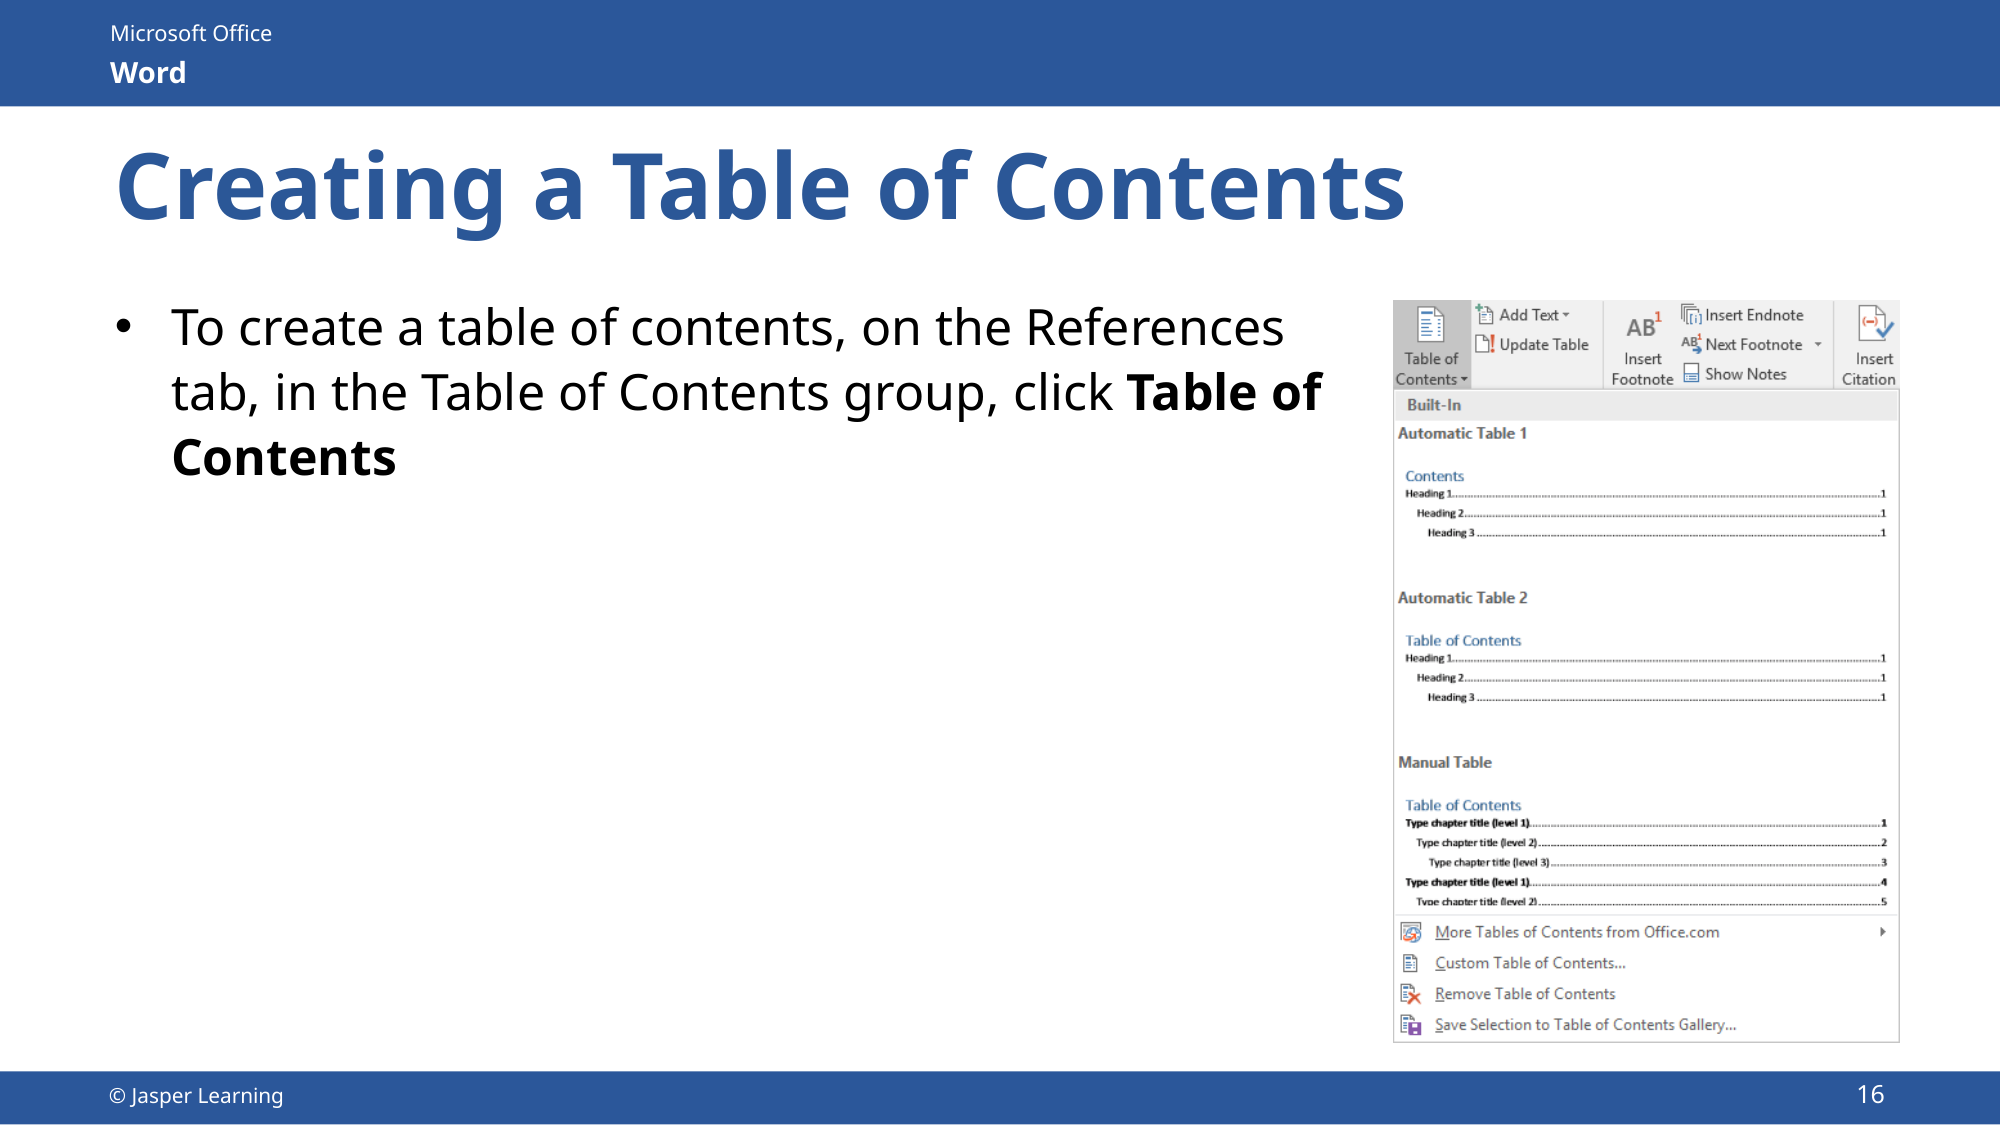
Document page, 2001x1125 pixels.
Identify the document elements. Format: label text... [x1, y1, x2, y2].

footer © Jasper Learning [94, 1066, 769, 1125]
slide_number 16 [1433, 1065, 1900, 1125]
title Creating a Table of Contents [99, 118, 1866, 248]
picture [1393, 299, 1901, 1043]
list To create a table of contents, on the References tab, in the Table of Contents group, click Table of Contents [99, 283, 1352, 1026]
